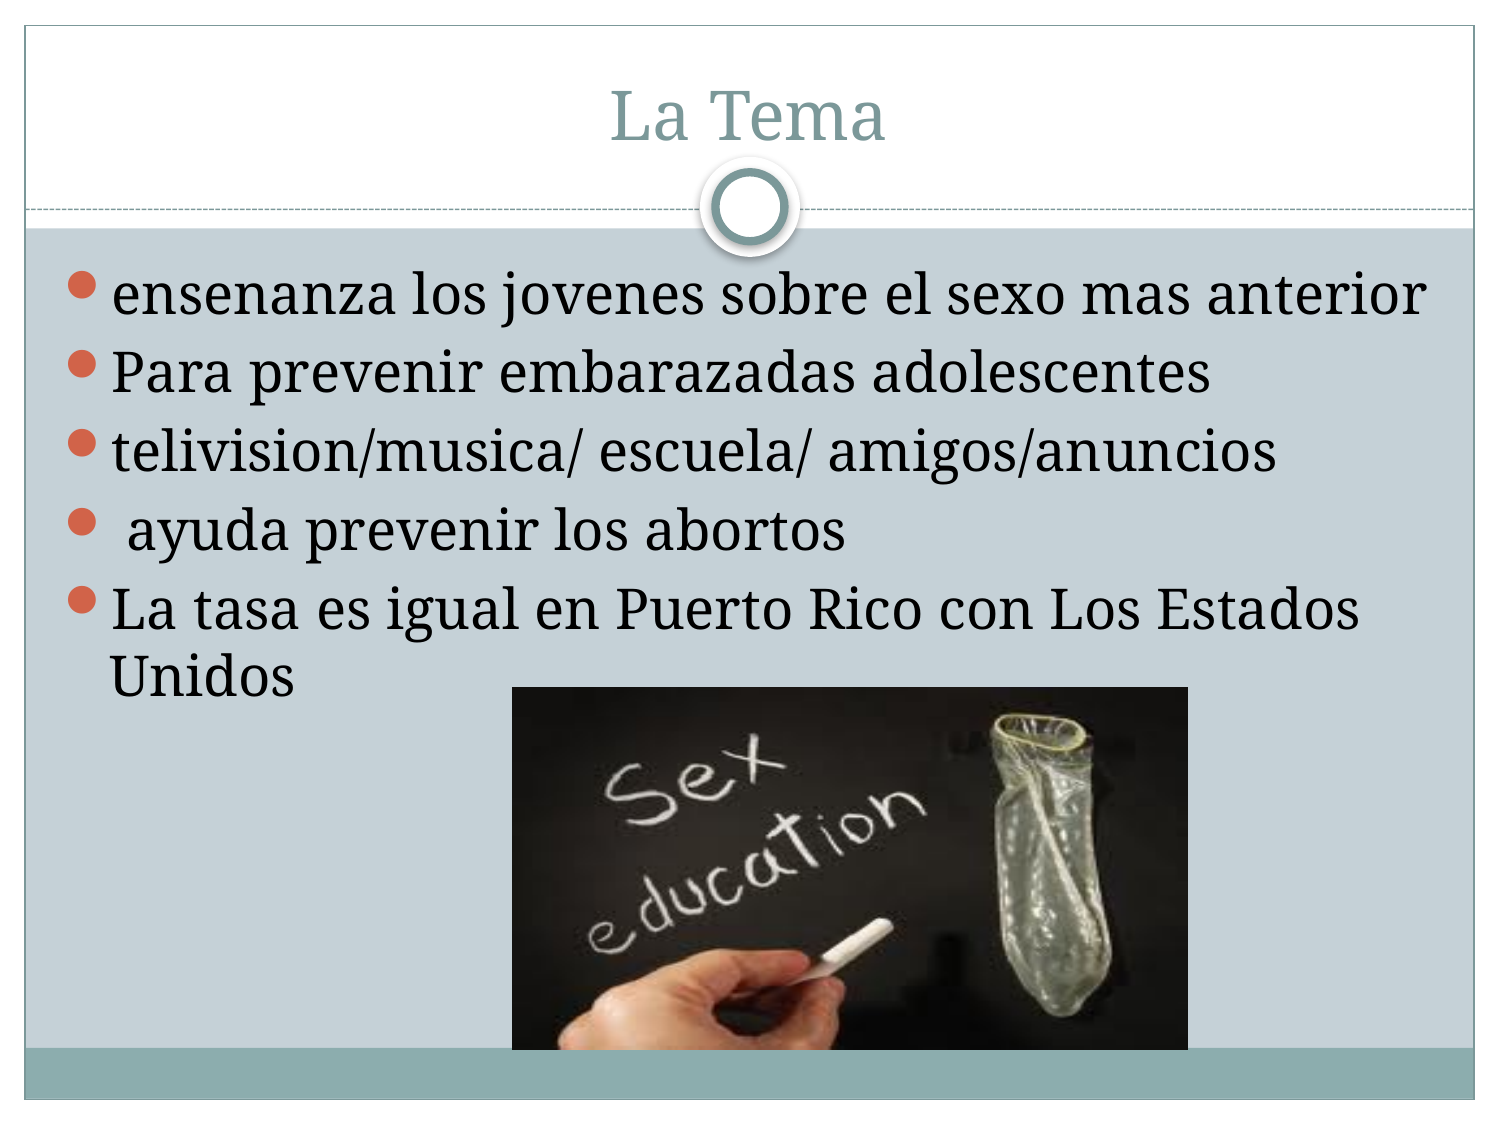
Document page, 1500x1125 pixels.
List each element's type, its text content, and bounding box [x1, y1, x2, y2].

title La Tema [49, 37, 1450, 162]
picture [512, 687, 1188, 1051]
list ensenanza los jovenes sobre el sexo mas anterior Para prevenir embarazadas adolescentes telivision/musica/ escuela/ amigos/anuncios ayuda prevenir los abortos La tasa es igual en Puerto Rico con Los Estados Unidos [49, 250, 1445, 1001]
